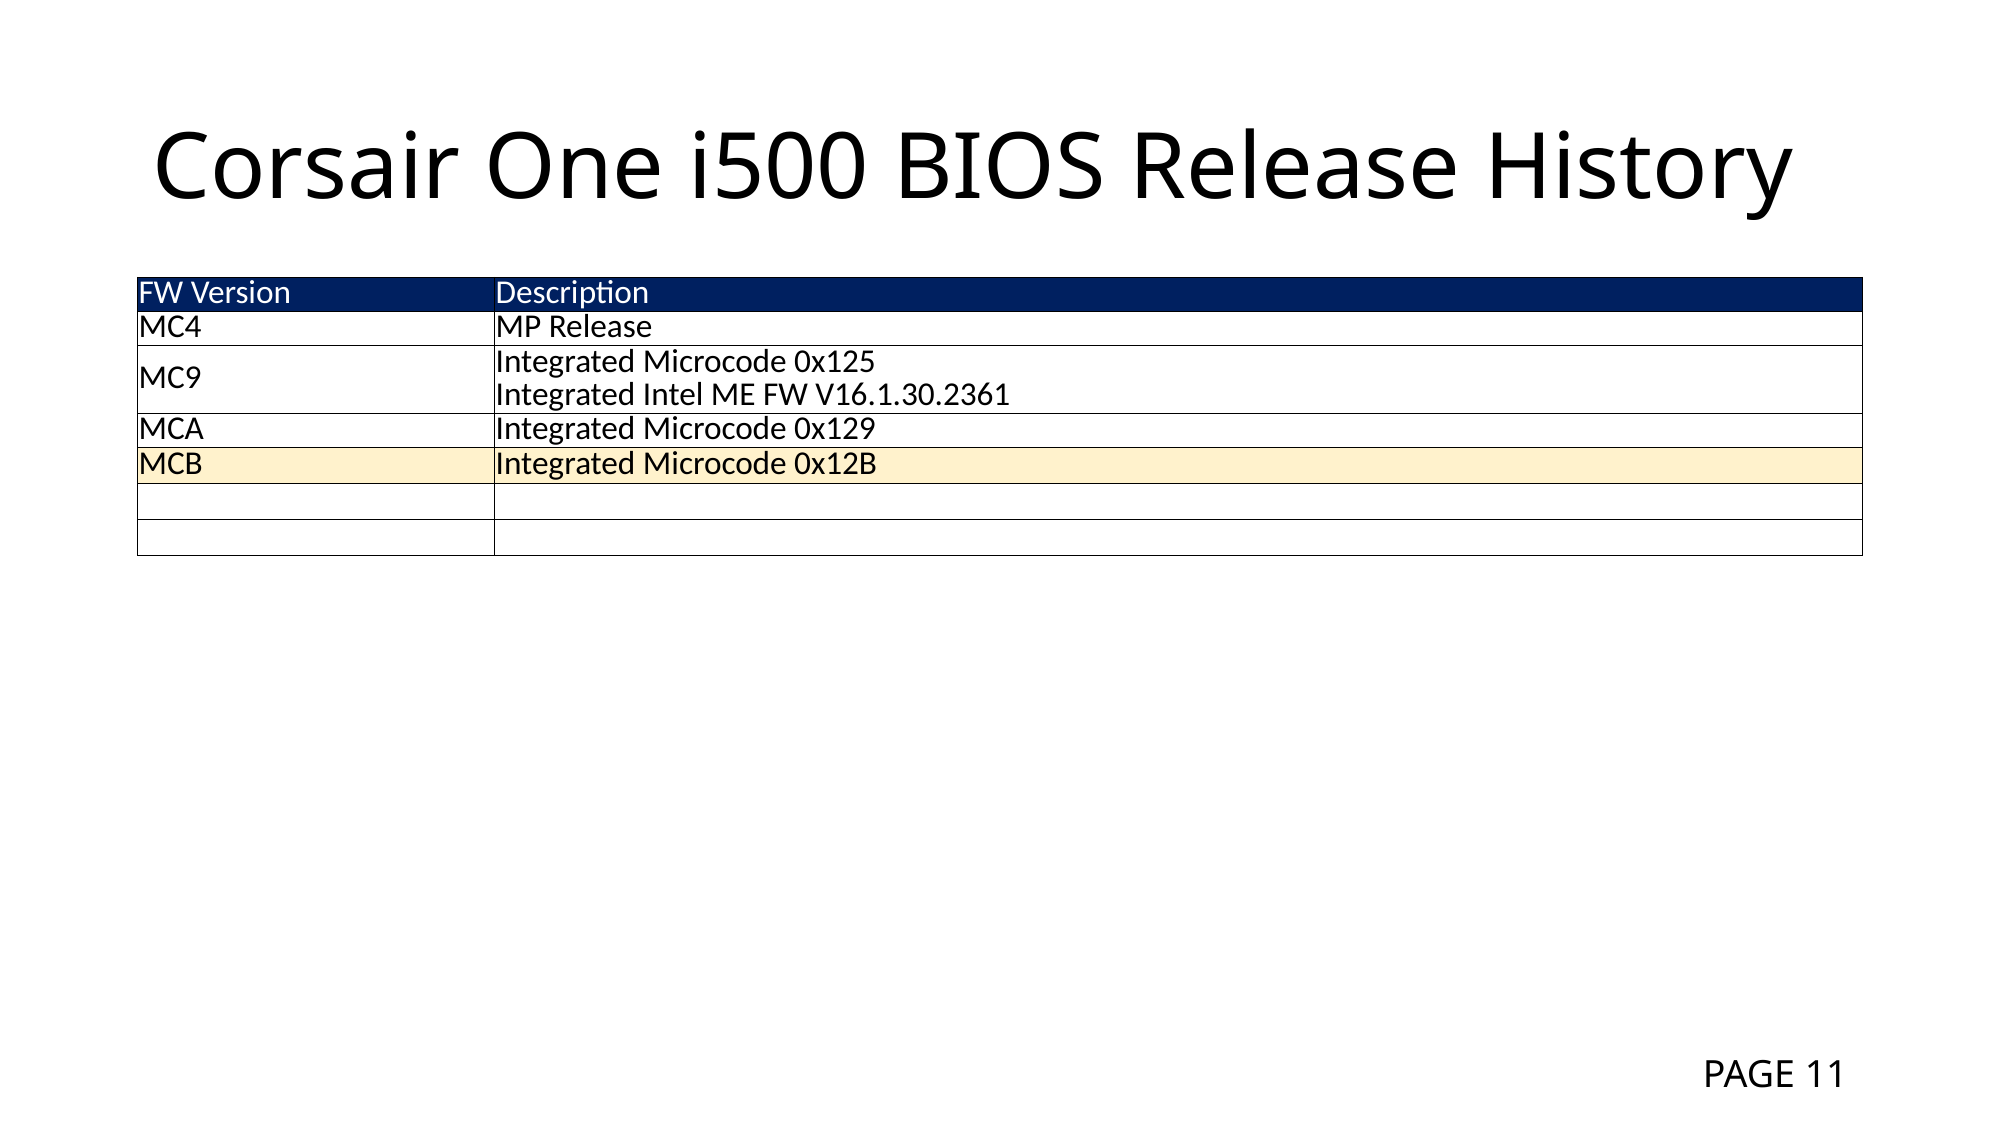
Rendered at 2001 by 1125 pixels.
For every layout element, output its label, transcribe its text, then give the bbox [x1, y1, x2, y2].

table_header Description [495, 278, 1862, 311]
title Corsair One i500 BIOS Release History [137, 59, 1863, 277]
table_cell MCA [138, 414, 494, 447]
table_cell MP Release [495, 312, 1862, 345]
table_cell [495, 520, 1862, 555]
slide_number PAGE 11 [1412, 1042, 1863, 1103]
table_cell MC9 [138, 346, 494, 413]
table_cell Integrated Microcode 0x125 Integrated Intel ME FW V16.1.30.2361 [495, 346, 1862, 413]
table_cell MC4 [138, 312, 494, 345]
table_cell Integrated Microcode 0x129 [495, 414, 1862, 447]
table_cell [138, 484, 494, 519]
table_header FW Version [138, 278, 494, 311]
table_cell [495, 484, 1862, 519]
table_cell MCB [138, 448, 494, 483]
table_cell Integrated Microcode 0x12B [495, 448, 1862, 483]
table_cell [138, 520, 494, 555]
